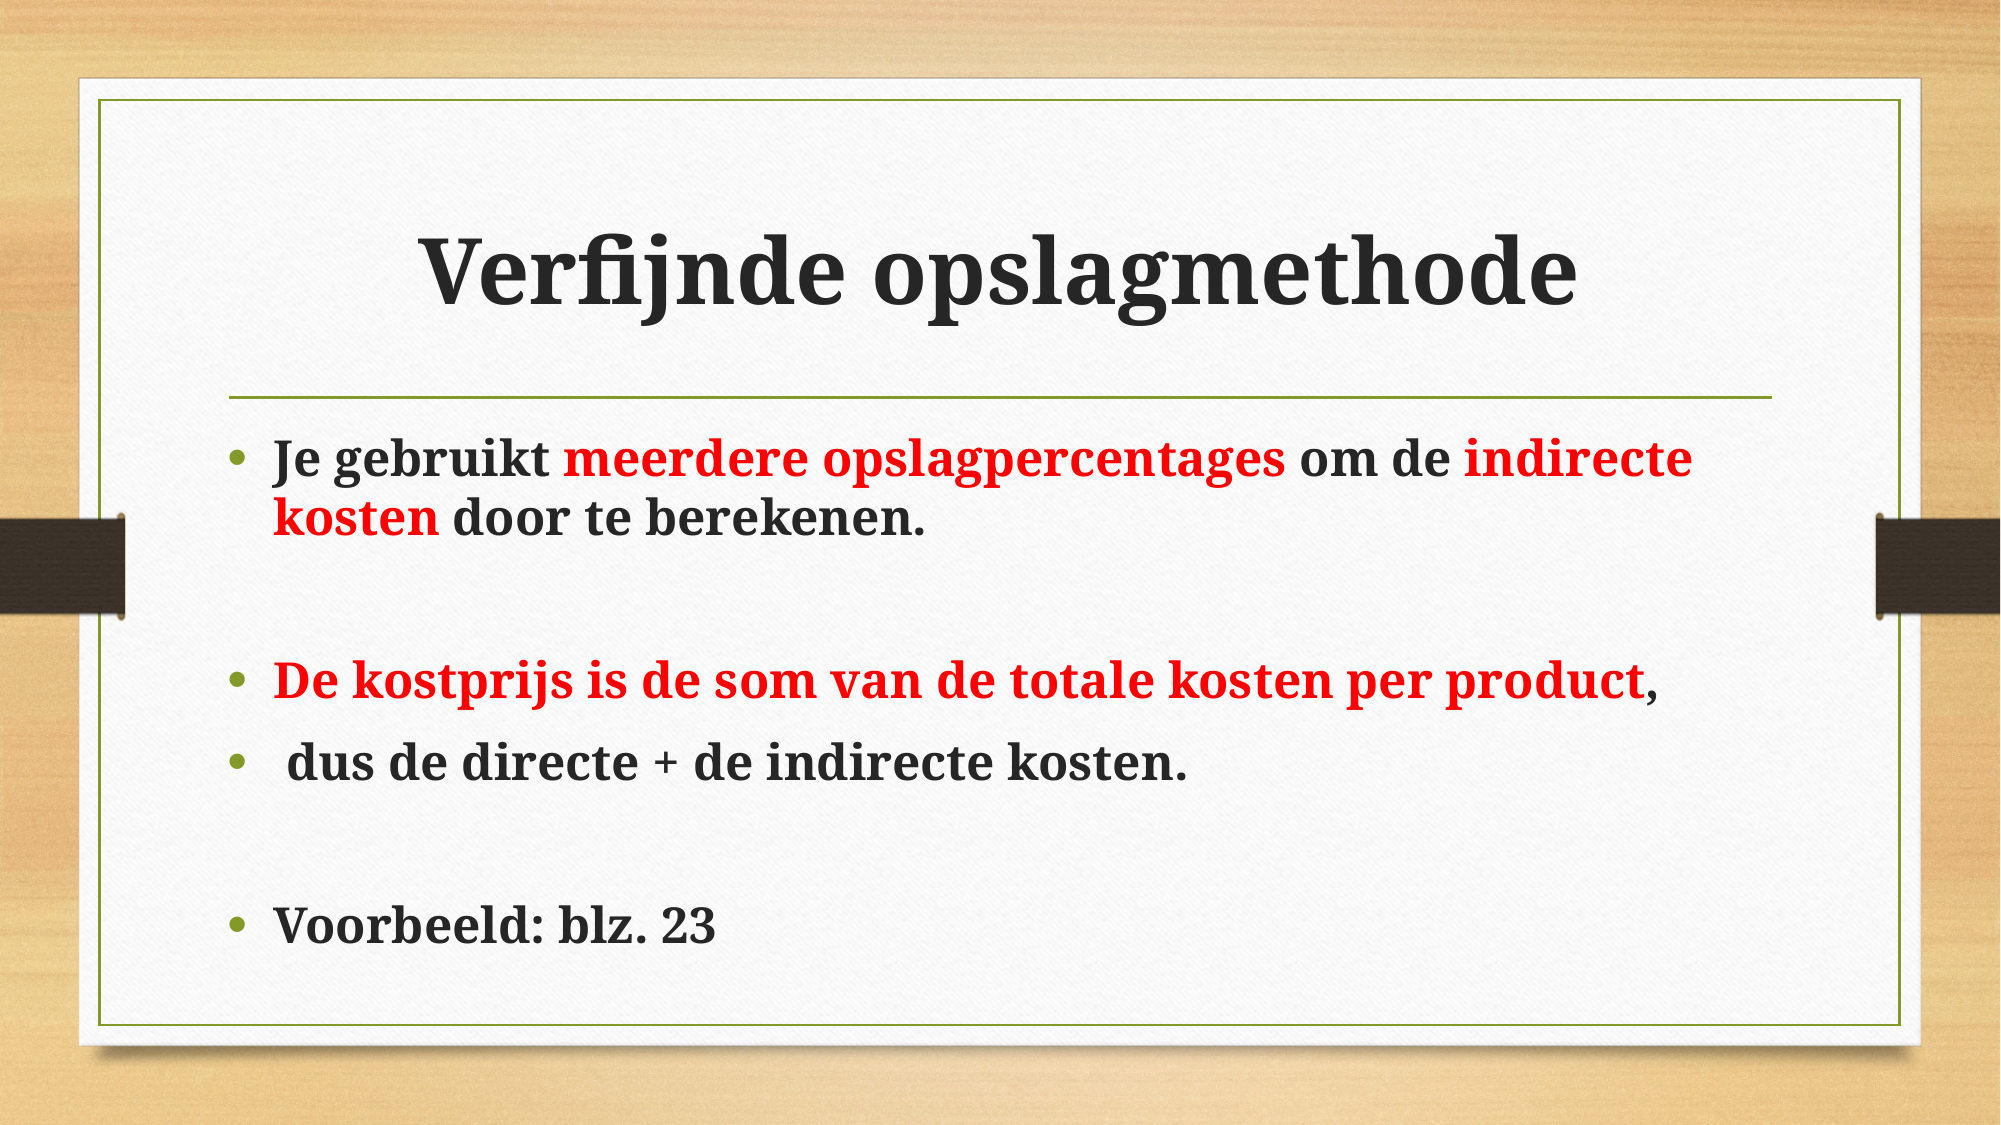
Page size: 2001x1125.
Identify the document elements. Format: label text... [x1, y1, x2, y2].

title Verfijnde opslagmethode [212, 161, 1788, 375]
list Je gebruikt meerdere opslagpercentages om de indirecte kosten door te berekenen. De kostprijs is de som van de totale kosten per product, dus de directe + de indirecte kosten. Voorbeeld: blz. 23 [212, 419, 1788, 964]
picture [0, 0, 2001, 1125]
